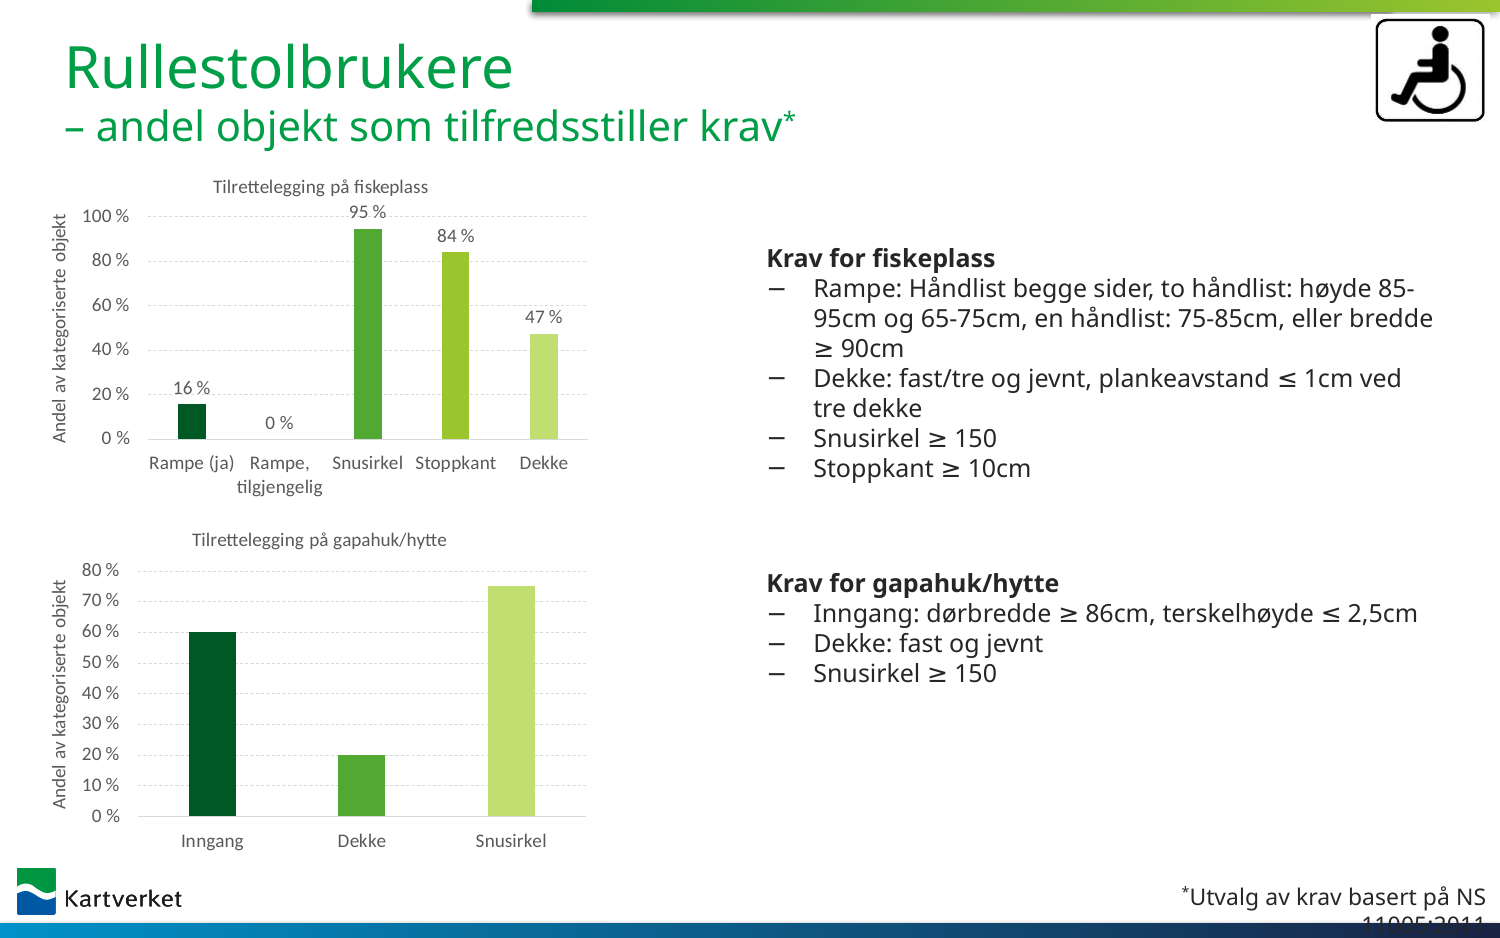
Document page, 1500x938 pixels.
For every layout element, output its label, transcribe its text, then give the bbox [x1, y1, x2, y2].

text_box Rullestolbrukere – andel objekt som tilfredsstiller krav* [49, 29, 1431, 158]
text_box Krav for gapahuk/hytte Inngang: dørbredde ≥ 86cm, terskelhøyde ≤ 2,5cm Dekke: fast og jevnt Snusirkel ≥ 150 [751, 560, 1452, 695]
picture [1371, 13, 1491, 127]
text_box *Utvalg av krav basert på NS 11005:2011 [1068, 873, 1500, 938]
text_box Krav for fiskeplass Rampe: Håndlist begge sider, to håndlist: høyde 85-95cm og 65-75cm, en håndlist: 75-85cm, eller bredde ≥ 90cm Dekke: fast/tre og jevnt, plankeavstand ≤ 1cm ved tre dekke Snusirkel ≥ 150 Stoppkant ≥ 10cm [751, 235, 1452, 490]
picture [41, 520, 597, 859]
picture [41, 166, 599, 505]
